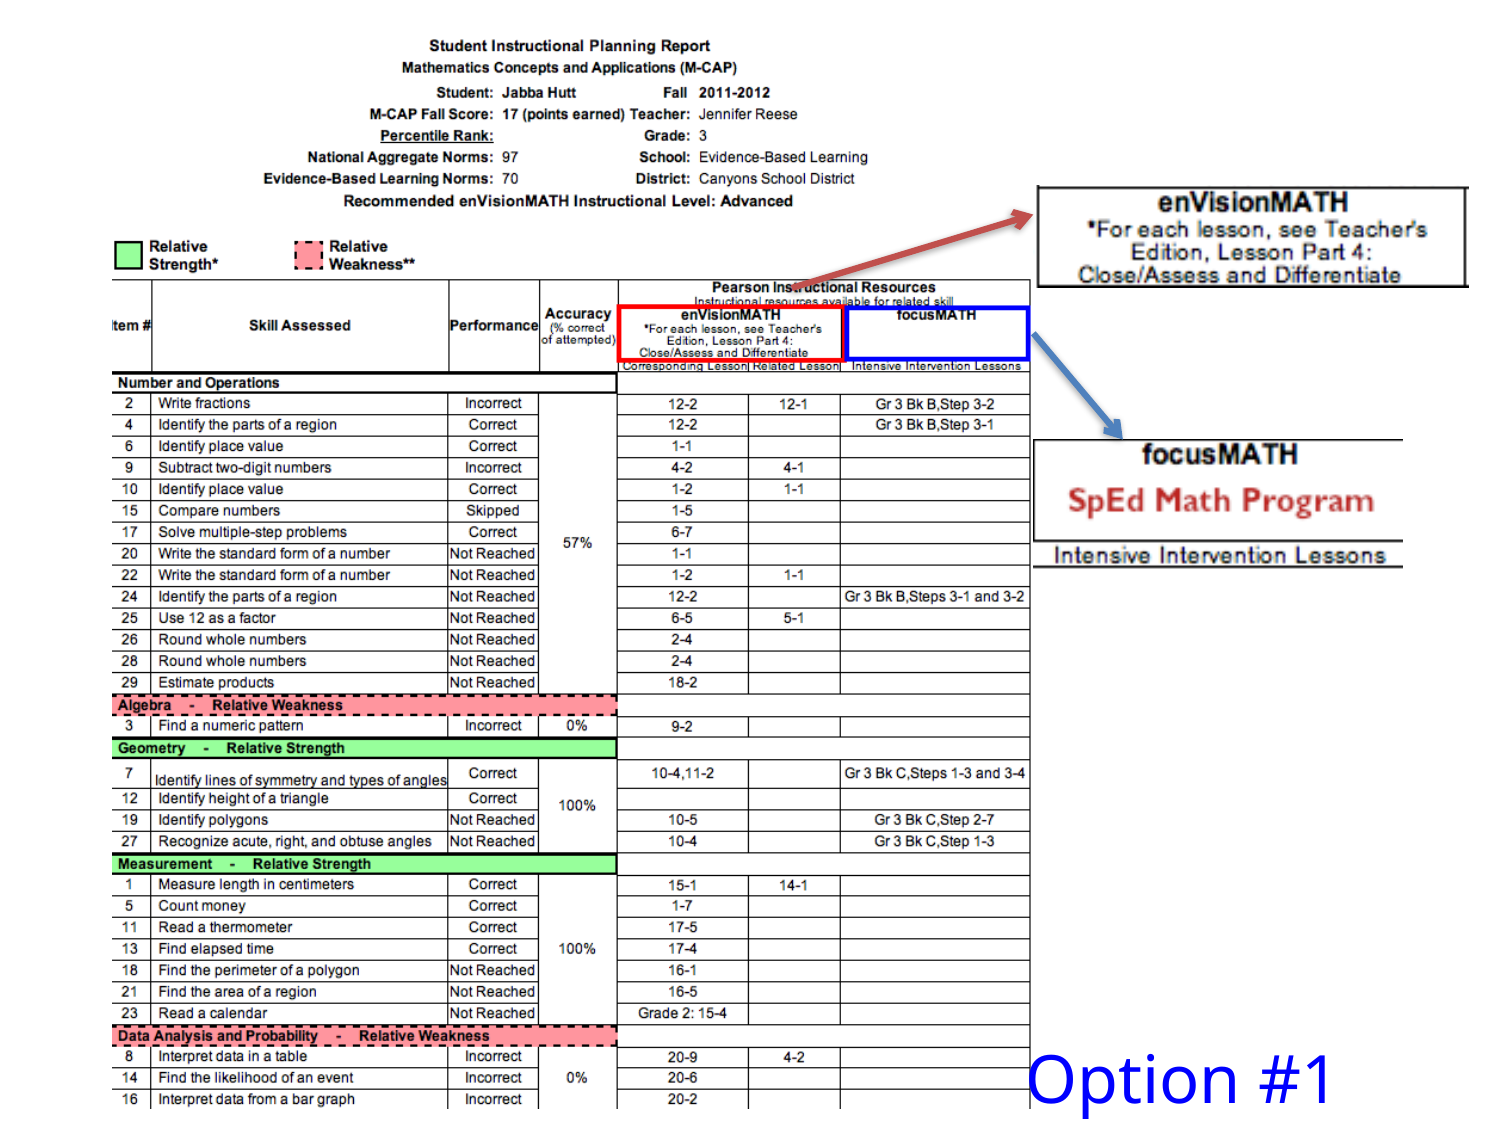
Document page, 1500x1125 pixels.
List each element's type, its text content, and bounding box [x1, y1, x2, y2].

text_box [791, 214, 1034, 289]
picture [1033, 185, 1469, 289]
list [0, 0, 1500, 1109]
picture [1033, 439, 1403, 571]
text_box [1033, 333, 1124, 440]
text_box Option #1 [1010, 1118, 1453, 1124]
